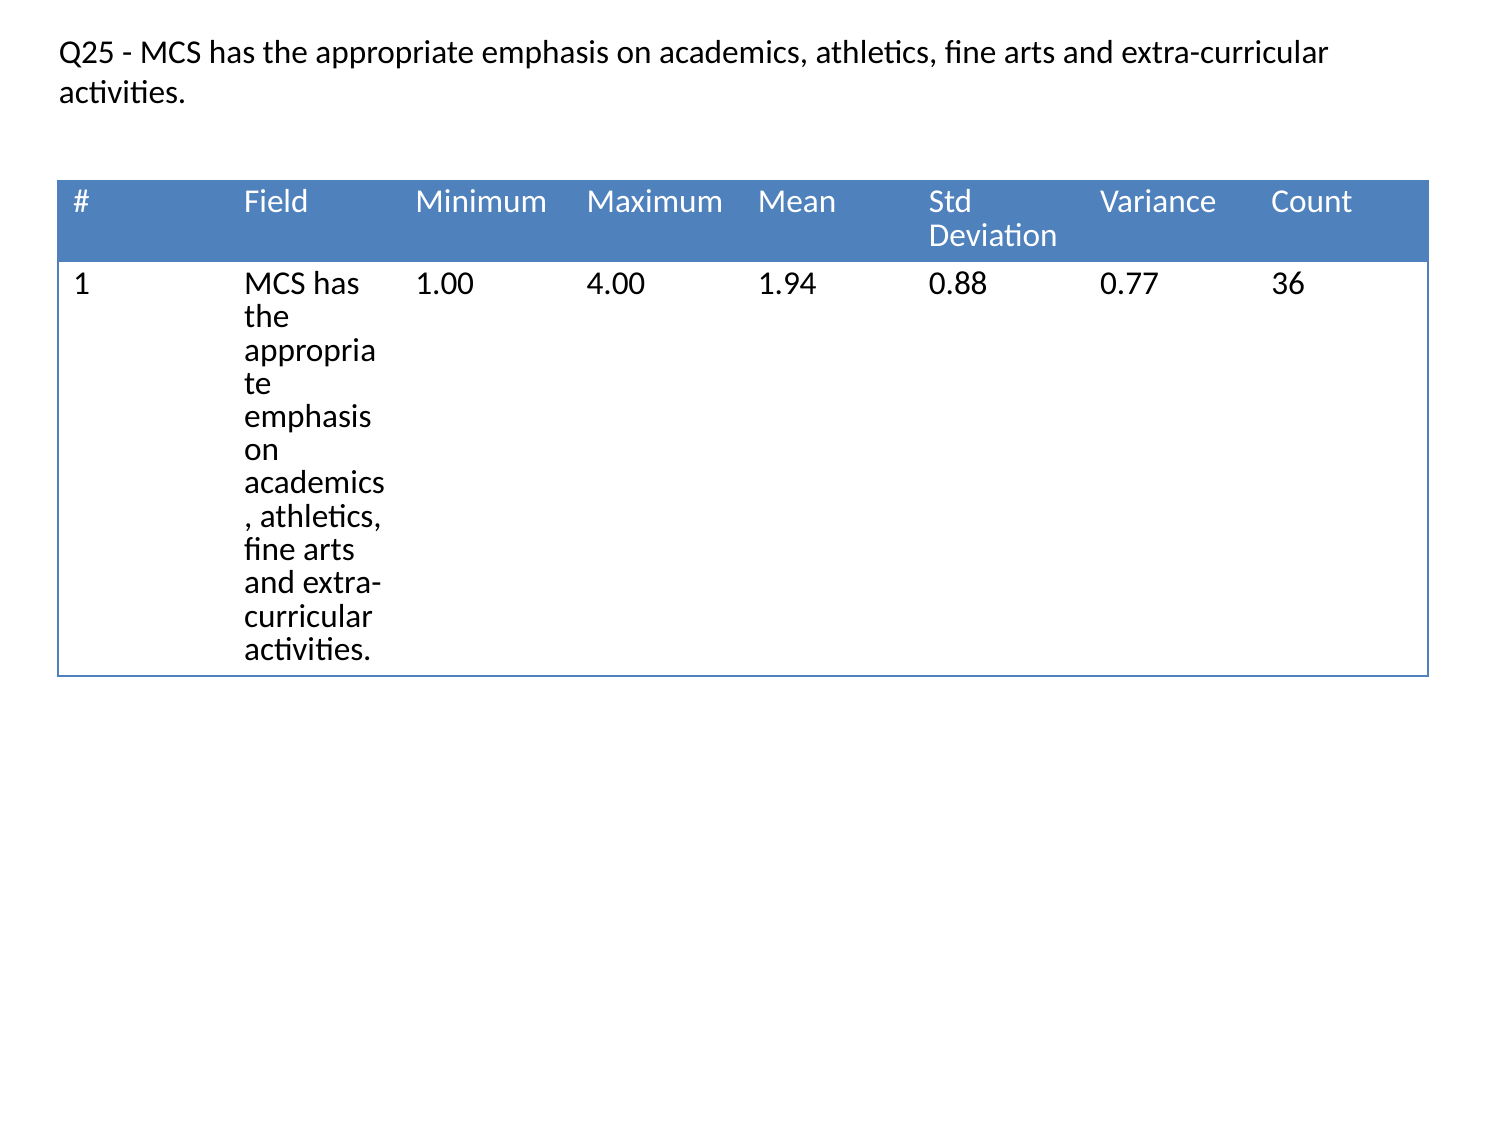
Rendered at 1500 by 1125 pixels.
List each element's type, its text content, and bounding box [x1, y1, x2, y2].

table_header Minimum [400, 181, 572, 262]
table_header Mean [743, 181, 914, 262]
table_cell 1.94 [743, 262, 914, 675]
table_cell 1.00 [400, 262, 572, 675]
table_cell 0.88 [914, 262, 1085, 675]
table_cell 4.00 [572, 262, 743, 675]
table_cell 0.77 [1085, 262, 1256, 675]
table_header # [59, 181, 229, 262]
table_header Field [229, 181, 400, 262]
table_header Std Deviation [914, 181, 1085, 262]
table_header Maximum [572, 181, 743, 262]
table_header Count [1256, 181, 1427, 262]
table_cell 1 [59, 262, 229, 675]
text_box Q25 - MCS has the appropriate emphasis on academics, athletics, fine arts and extra-curricular activities. [44, 22, 1395, 84]
table_cell 36 [1256, 262, 1427, 675]
table_header Variance [1085, 181, 1256, 262]
table_cell MCS has the appropriate emphasis on academics, athletics, fine arts and extra-curricular activities. [229, 262, 400, 675]
